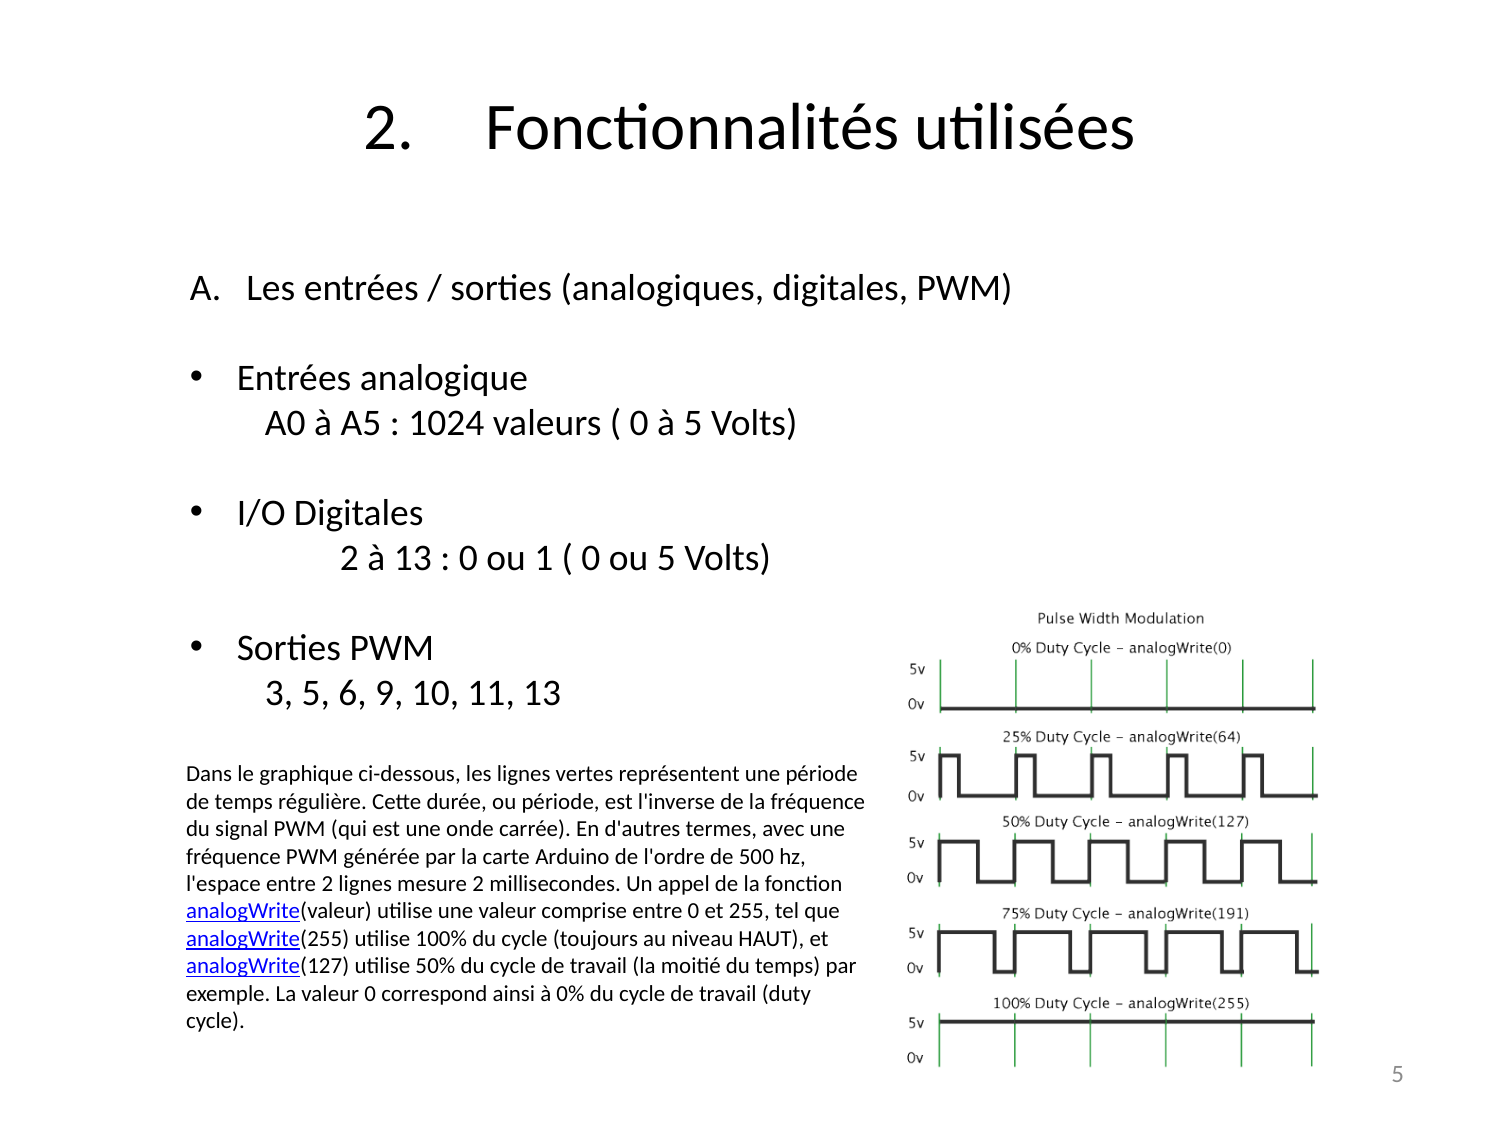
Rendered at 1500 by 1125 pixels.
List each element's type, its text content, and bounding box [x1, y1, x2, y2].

text_box Les entrées / sorties (analogiques, digitales, PWM) Entrées analogique A0 à A5 : 1024 valeurs ( 0 à 5 Volts) I/O Digitales 2 à 13 : 0 ou 1 ( 0 ou 5 Volts) Sorties PWM 3, 5, 6, 9, 10, 11, 13 [100, 255, 1388, 1125]
slide_number 5 [1388, 1042, 1425, 1103]
picture [907, 609, 1331, 1074]
text_box Dans le graphique ci-dessous, les lignes vertes représentent une période de temps régulière. Cette durée, ou période, est l'inverse de la fréquence du signal PWM (qui est une onde carrée). En d'autres termes, avec une fréquence PWM générée par la carte Arduino de l'ordre de 500 hz, l'espace entre 2 lignes mesure 2 millisecondes. Un appel de la fonction analogWrite(valeur) utilise une valeur comprise entre 0 et 255, tel que analogWrite(255) utilise 100% du cycle (toujours au niveau HAUT), et analogWrite(127) utilise 50% du cycle de travail (la moitié du temps) par exemple. La valeur 0 correspond ainsi à 0% du cycle de travail (duty cycle). [171, 751, 886, 1041]
title Fonctionnalités utilisées [112, 2, 1388, 244]
